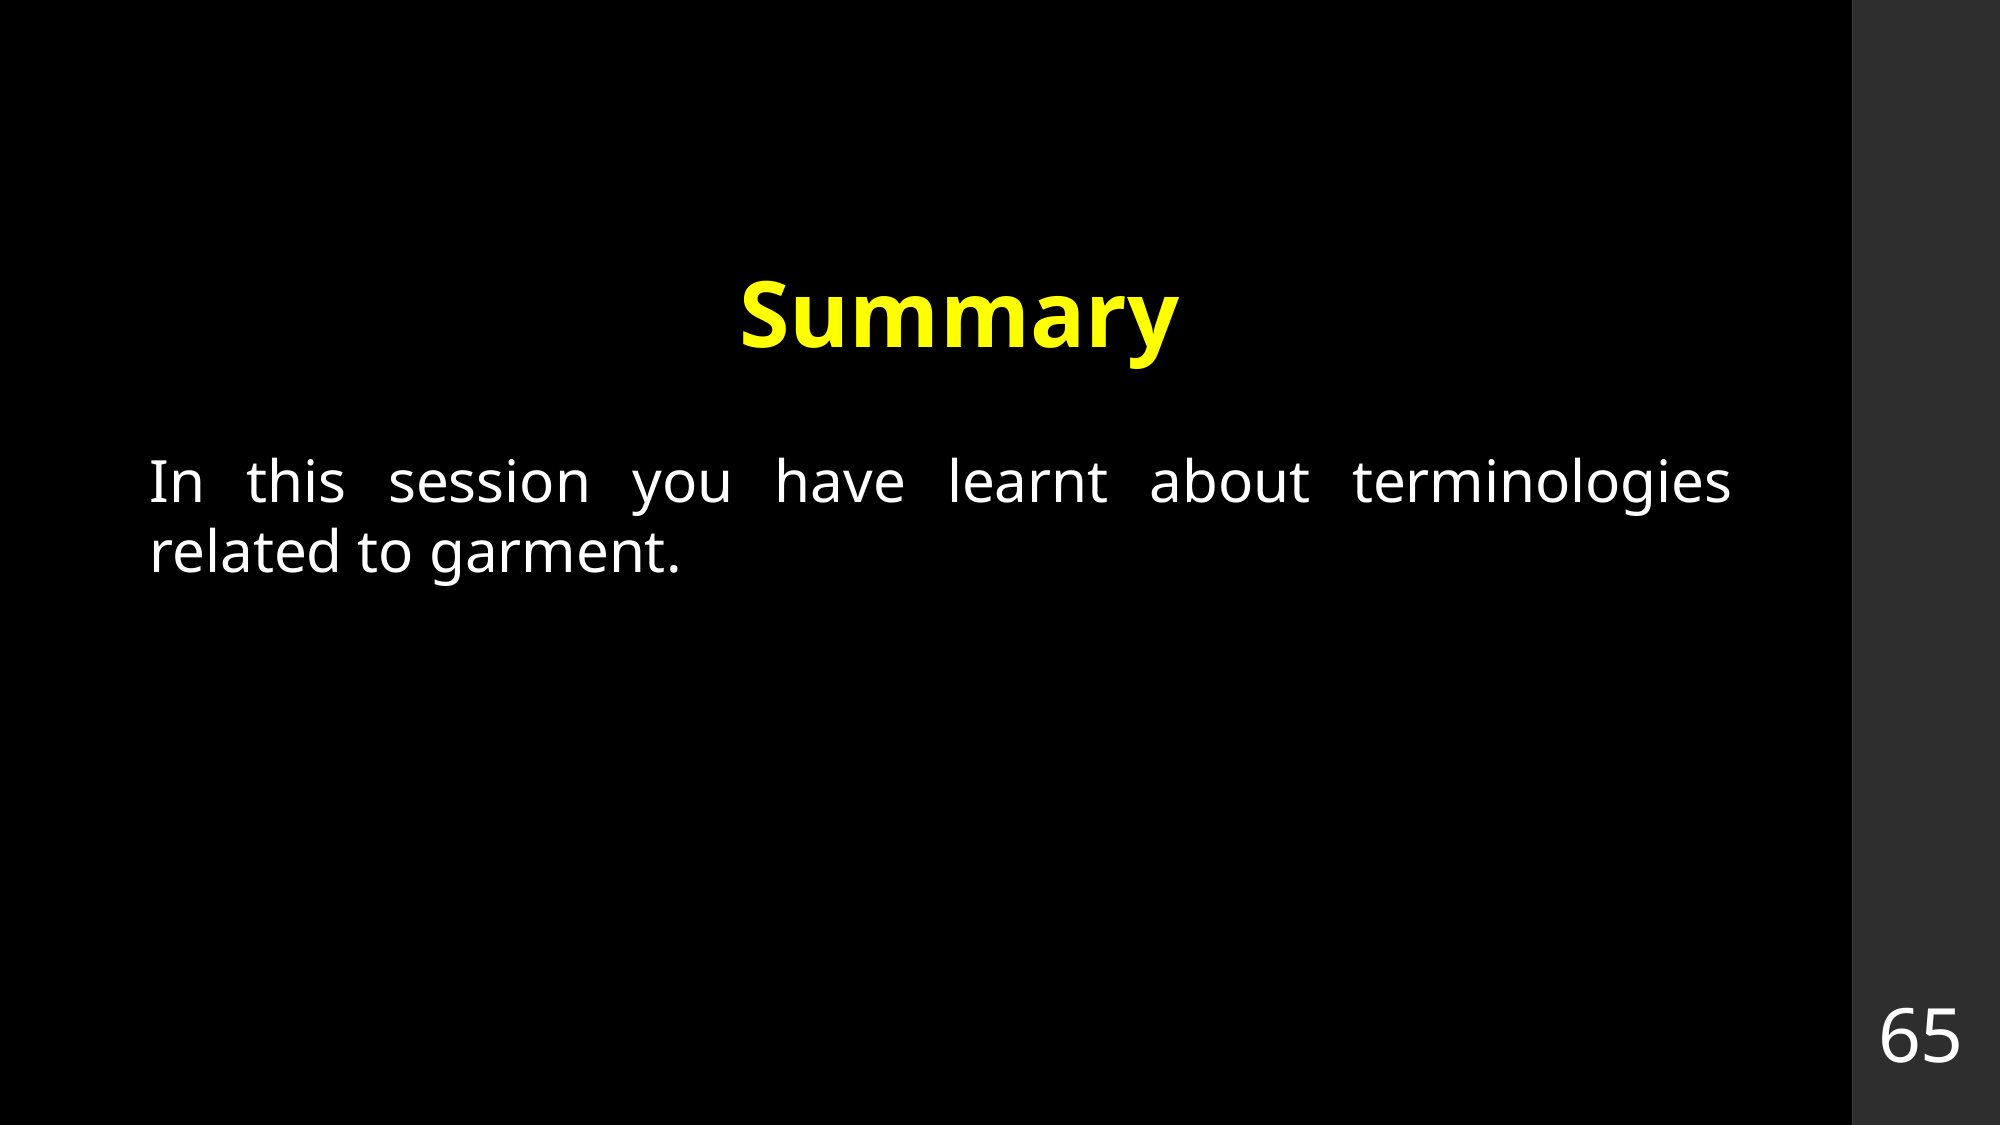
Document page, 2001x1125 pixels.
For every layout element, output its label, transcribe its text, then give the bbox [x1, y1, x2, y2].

slide_number 65 [1874, 987, 1979, 1079]
title Summary [658, 255, 1285, 370]
list In this session you have learnt about terminologies related to garment. [149, 444, 1733, 586]
